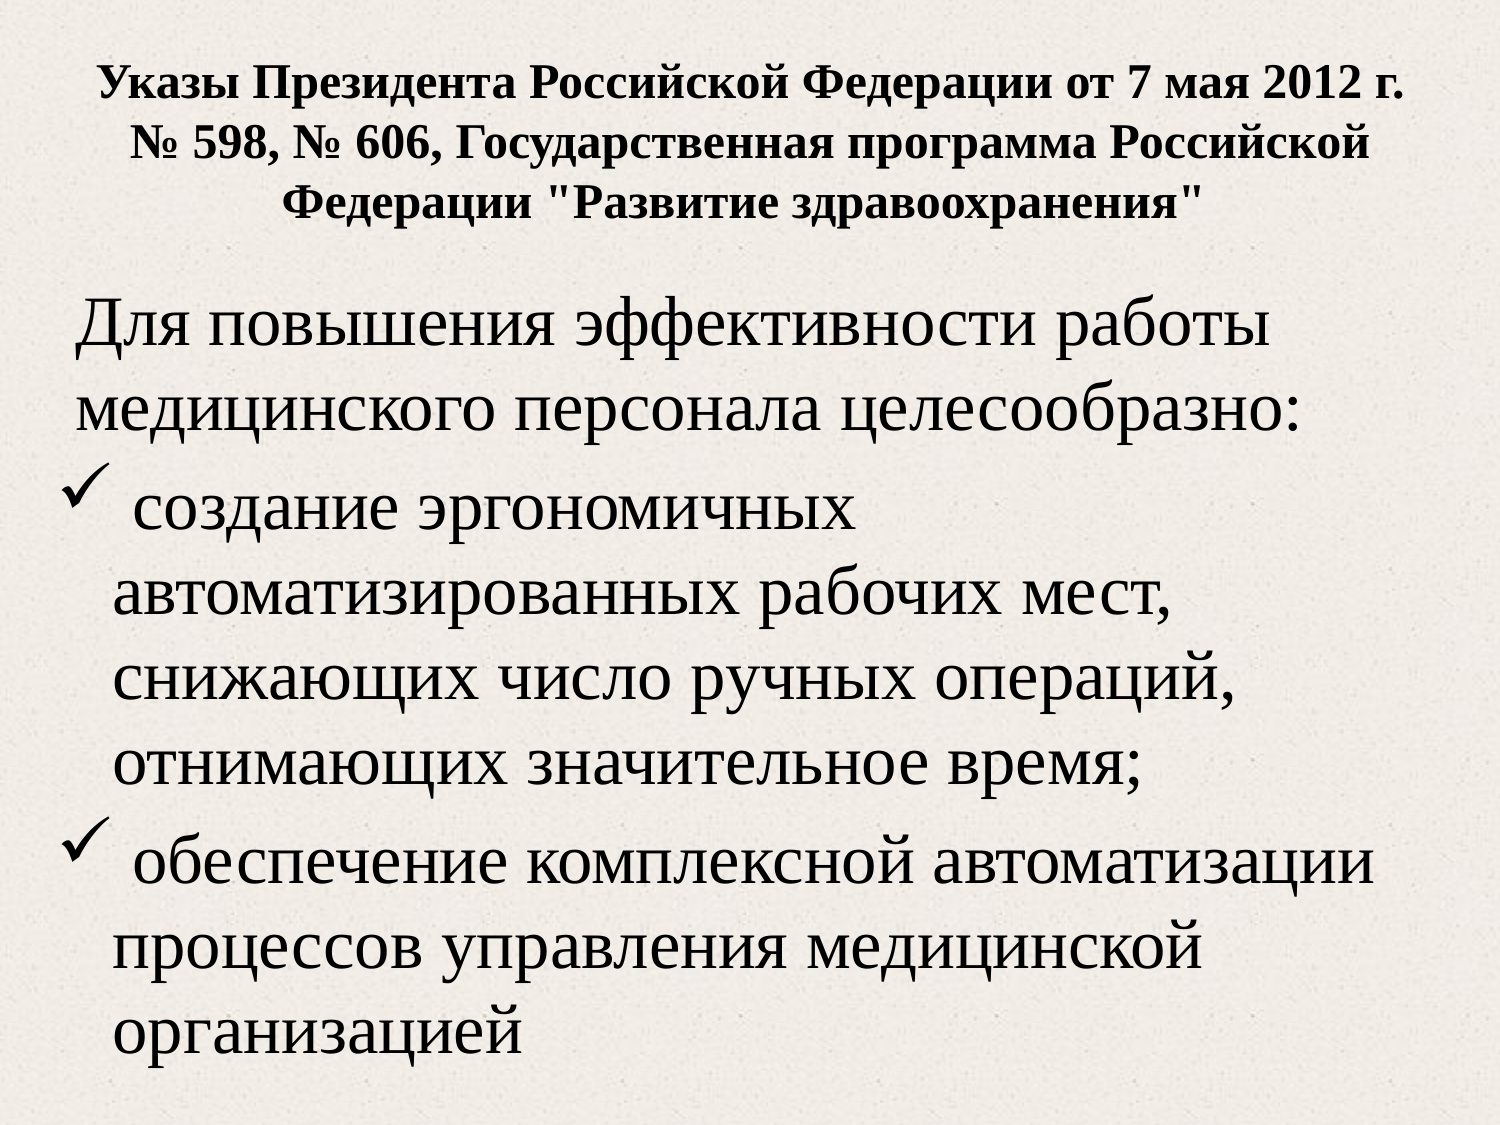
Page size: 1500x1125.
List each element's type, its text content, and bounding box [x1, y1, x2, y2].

title Указы Президента Российской Федерации от 7 мая 2012 г. № 598, № 606, Государственная программа Российской Федерации "Развитие здравоохранения" [74, 44, 1426, 233]
list Для повышения эффективности работы медицинского персонала целесообразно: создание эргономичных автоматизированных рабочих мест, снижающих число ручных операций, отнимающих значительное время; обеспечение комплексной автоматизации процессов управления медицинской организацией [41, 266, 1448, 1071]
